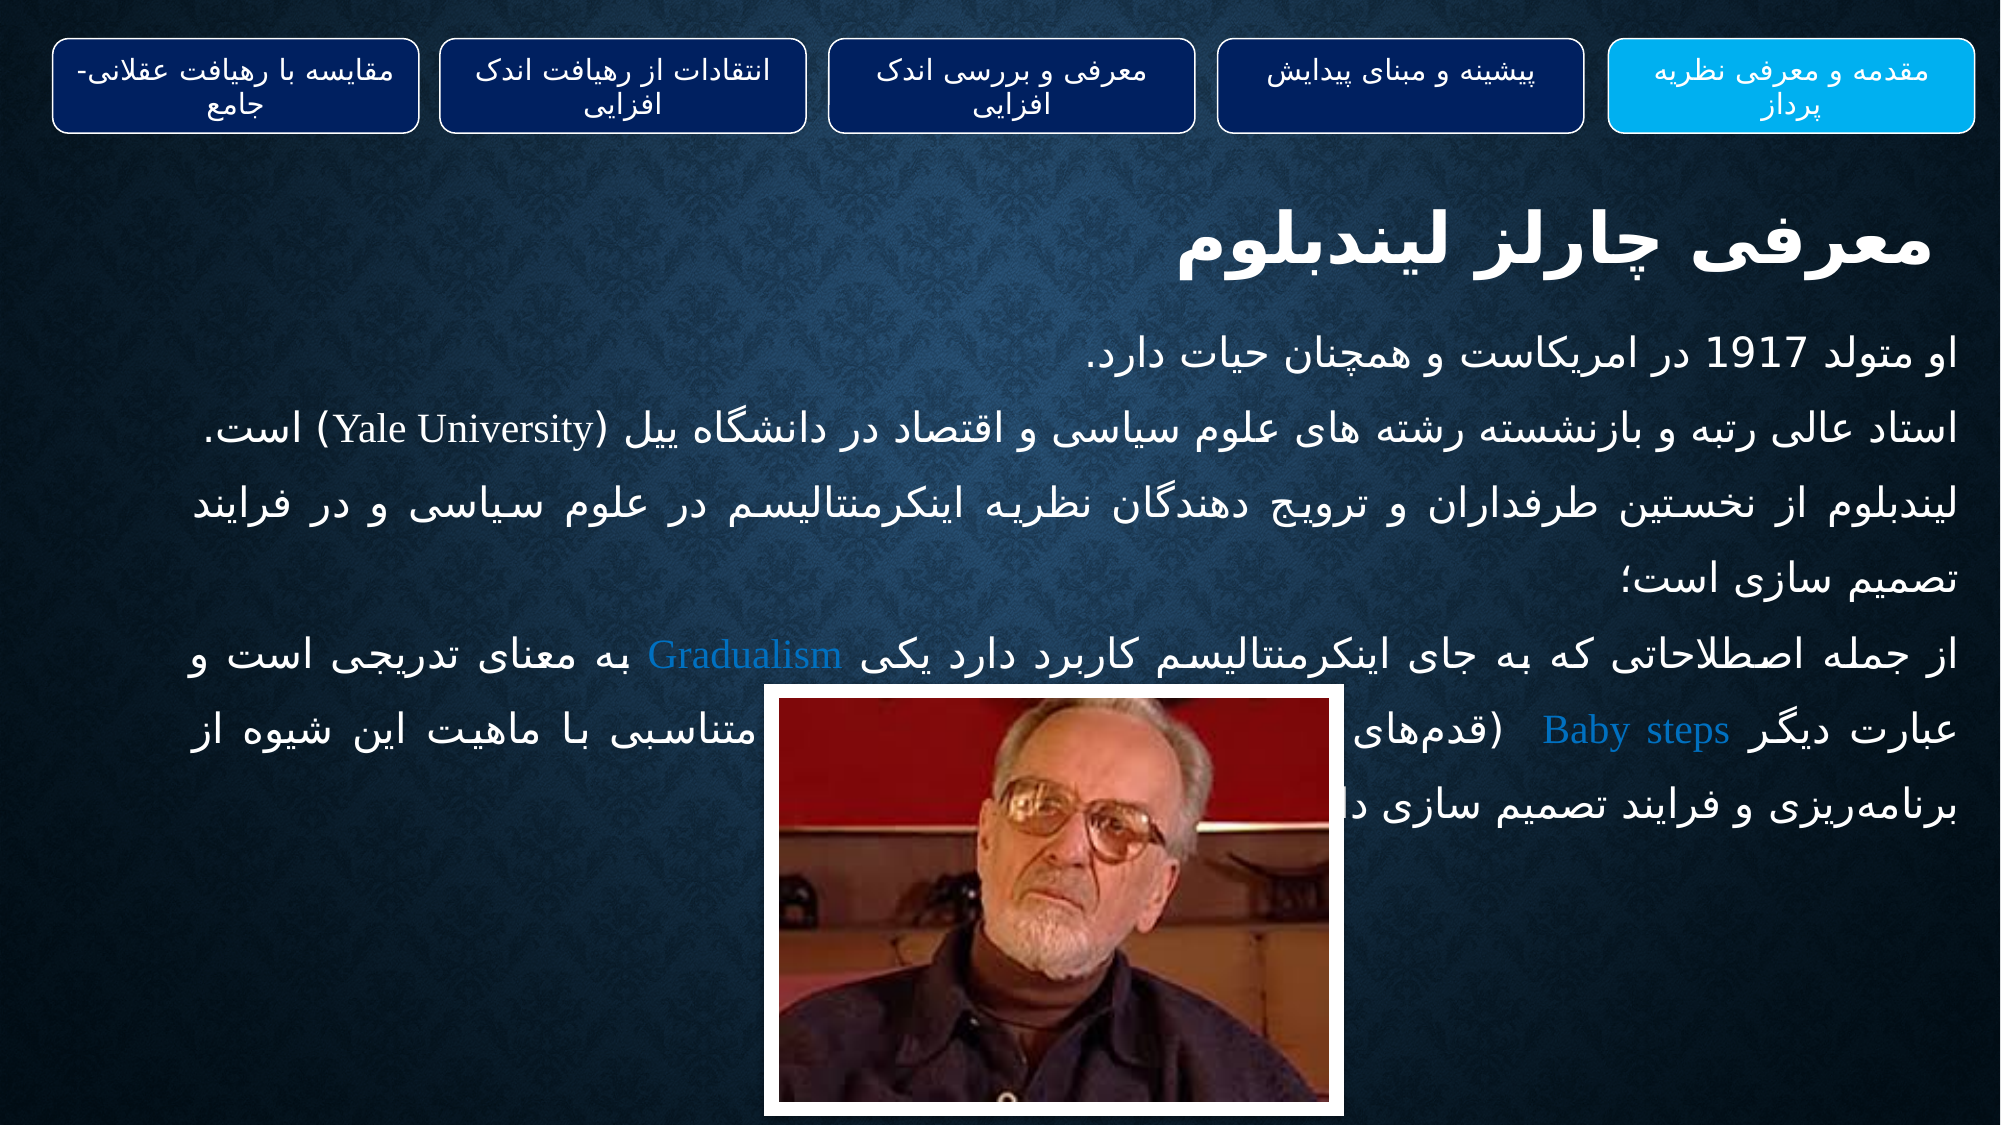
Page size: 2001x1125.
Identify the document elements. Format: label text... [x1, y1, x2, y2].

text_box انتقادات از رهیافت اندک افزایی [439, 38, 807, 134]
text_box پیشینه و مبنای پیدایش [1217, 38, 1584, 134]
text_box معرفی و بررسی اندک افزایی [828, 38, 1195, 134]
title معرفی چارلز لیندبلوم [252, 131, 1951, 293]
text_box مقدمه و معرفی نظریه پرداز [1608, 38, 1975, 134]
text_box مقایسه با رهیافت عقلانی-جامع [52, 38, 419, 134]
text_box او متولد 1917 در امریکاست و همچنان حیات دارد. استاد عالی رتبه و بازنشسته رشته های علوم سیاسی و اقتصاد در دانشگاه ییل (Yale University) است. لیندبلوم از نخستین طرفداران و ترویج دهندگان نظریه اینکرمنتالیسم در علوم سیاسی و در فرایند تصمیم سازی است؛ از جمله اصطلاحاتی که به جای اینکرمنتالیسم کاربرد دارد یکی Gradualism به معنای تدریجی است و عبارت دیگر Baby steps (قدم‌های کودک) است که ارتباط معنایی متناسبی با ماهیت این شیوه از برنامه‌ریزی و فرایند تصمیم سازی دارد. [171, 293, 1975, 995]
picture [778, 697, 1330, 1103]
